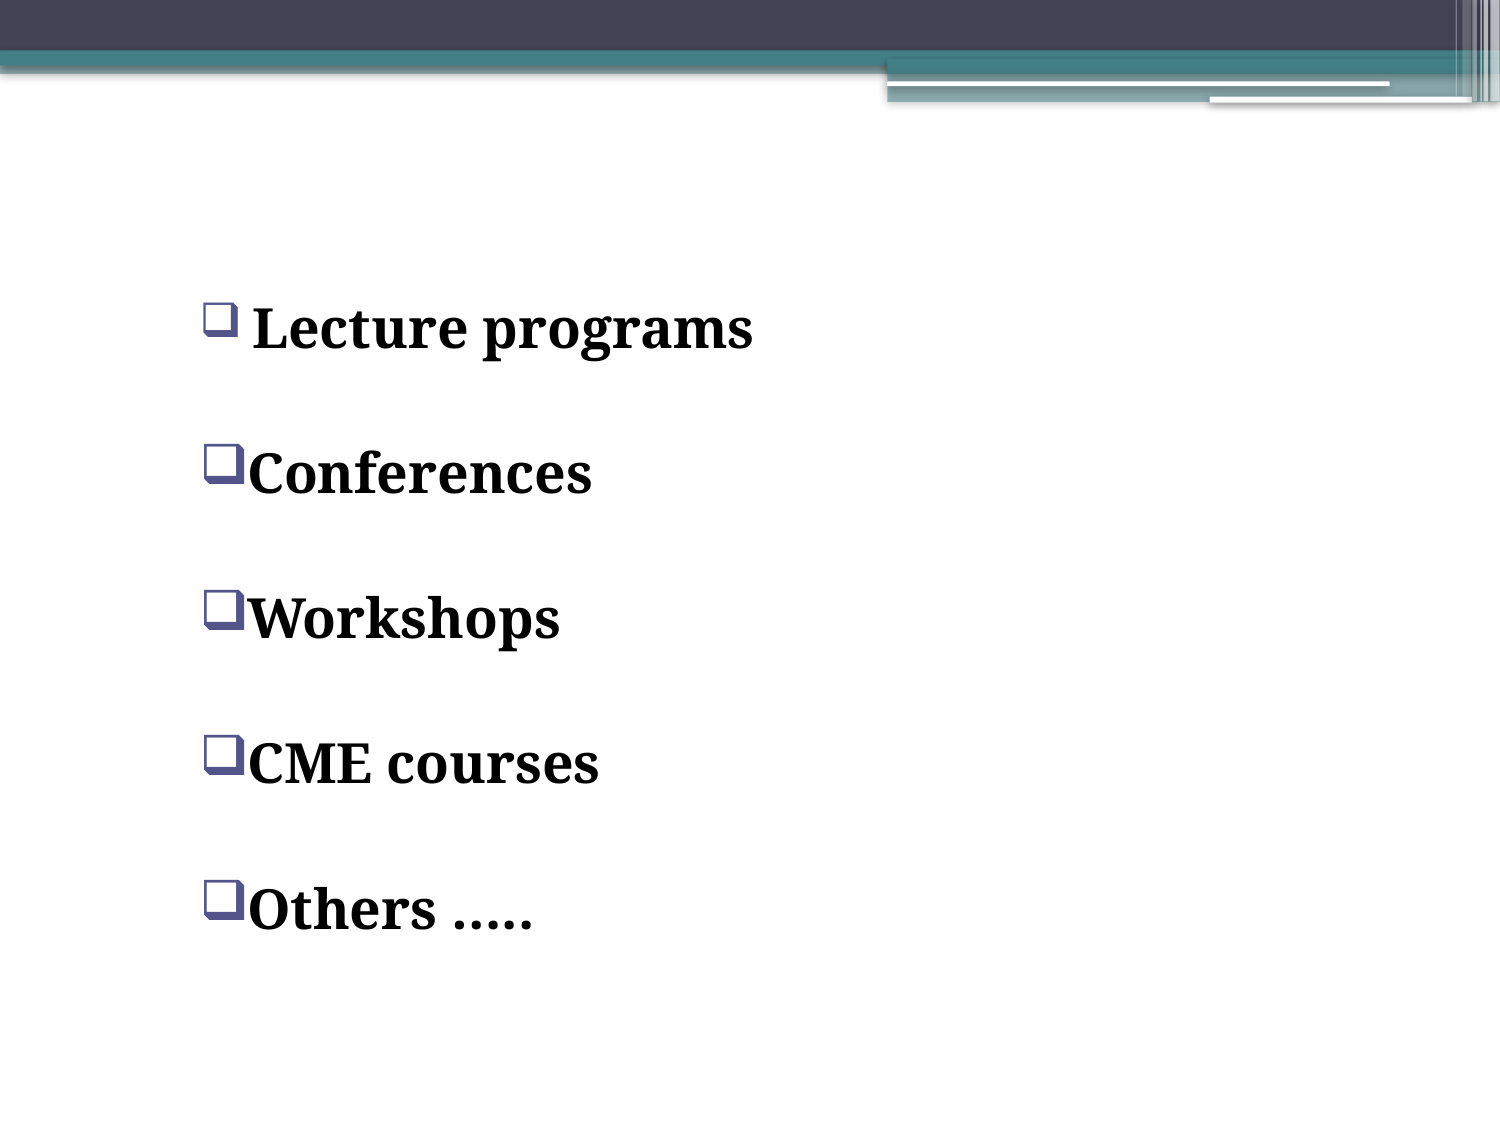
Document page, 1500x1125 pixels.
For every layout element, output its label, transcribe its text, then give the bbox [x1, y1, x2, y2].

list Lecture programs Conferences Workshops CME courses Others ….. [74, 140, 1426, 951]
